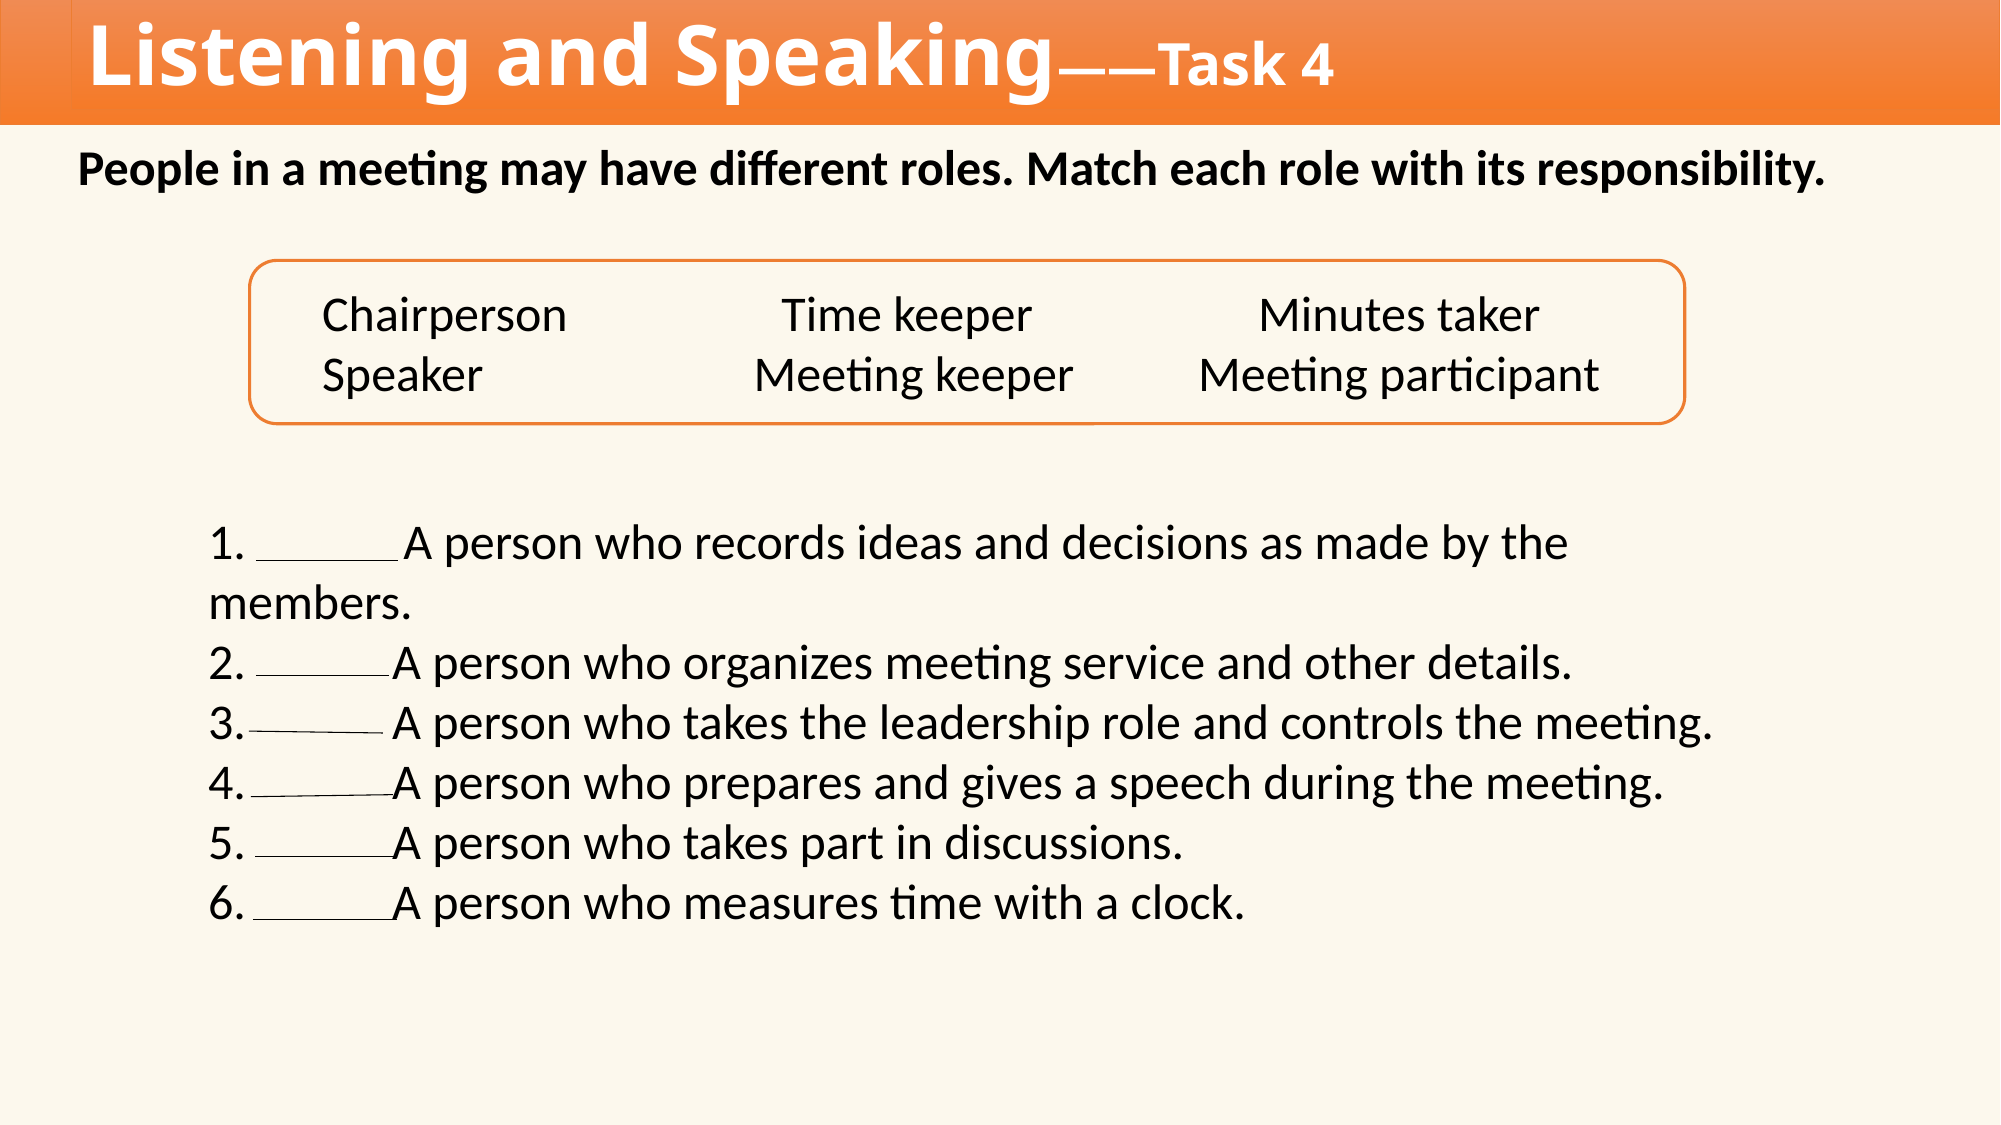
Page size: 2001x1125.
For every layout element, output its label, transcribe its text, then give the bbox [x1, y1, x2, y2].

text_box [248, 259, 1683, 425]
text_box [0, 0, 2000, 125]
text_box 1. A person who records ideas and decisions as made by the members. 2. A person who organizes meeting service and other details. 3. A person who takes the leadership role and controls the meeting. 4. A person who prepares and gives a speech during the meeting. 5. A person who takes part in discussions. 6. A person who measures time with a clock. [193, 501, 1786, 937]
text_box Chairperson Time keeper Minutes taker Speaker Meeting keeper Meeting participant [307, 274, 1718, 409]
text_box People in a meeting may have different roles. Match each role with its responsibility. [63, 127, 1962, 203]
